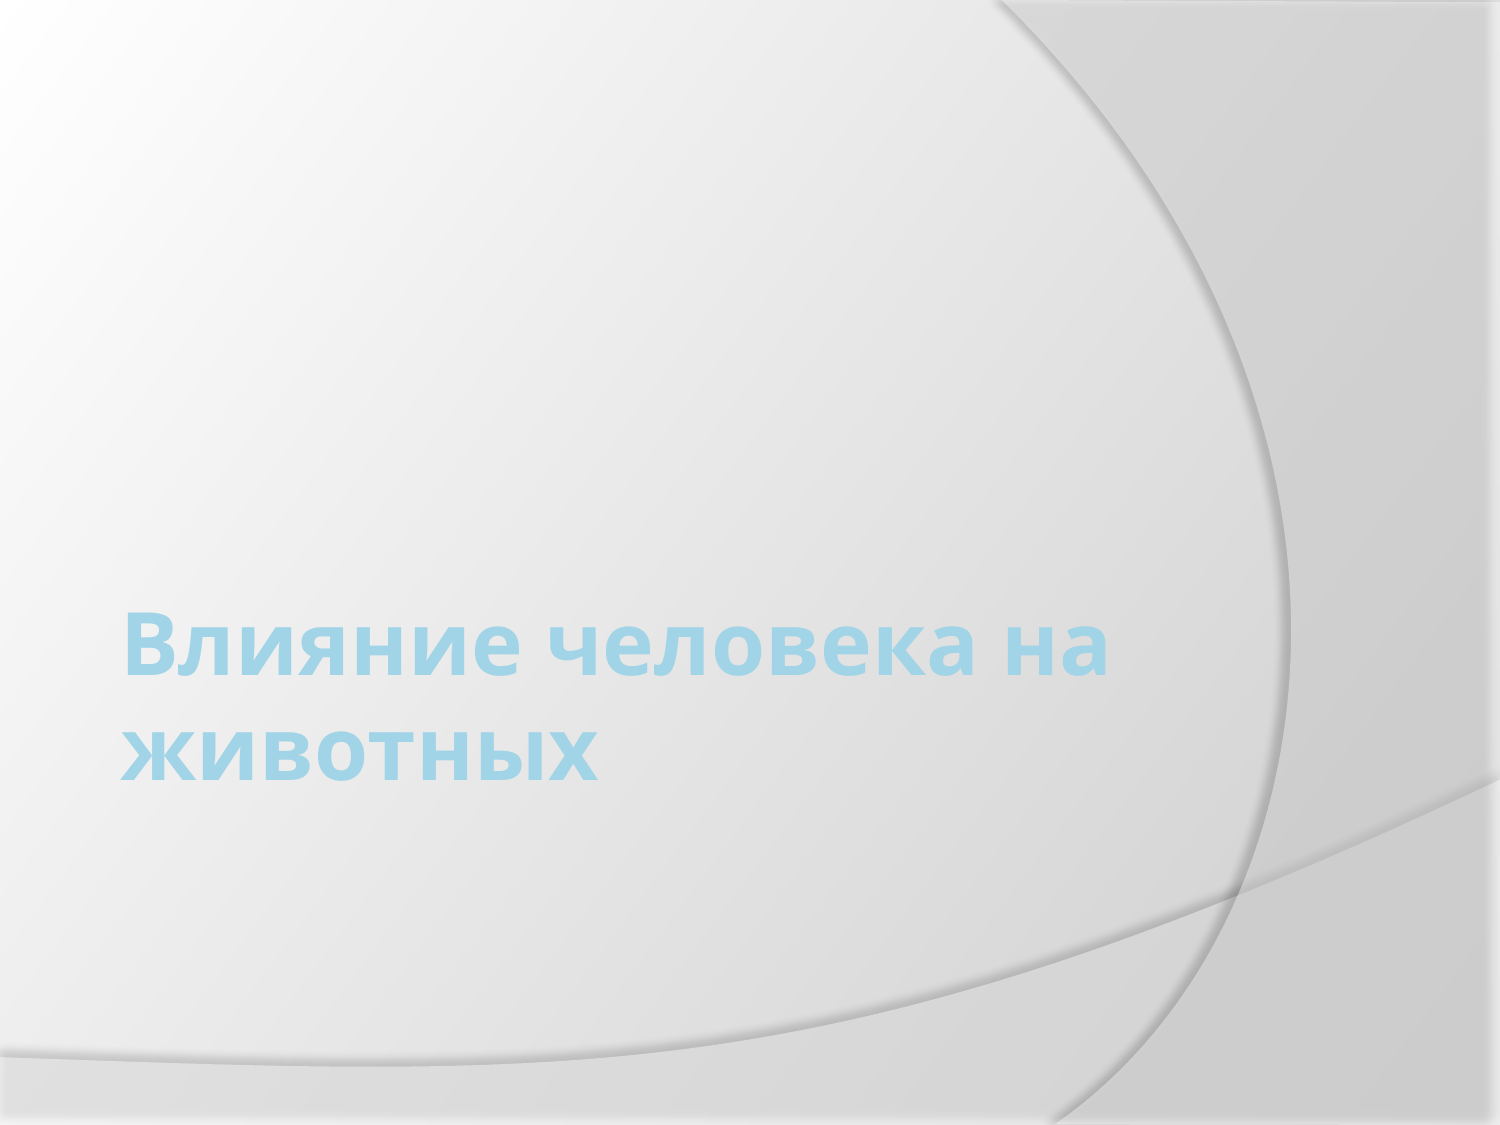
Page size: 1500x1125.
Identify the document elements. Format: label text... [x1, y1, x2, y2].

title Влияние человека на животных [112, 587, 1200, 888]
